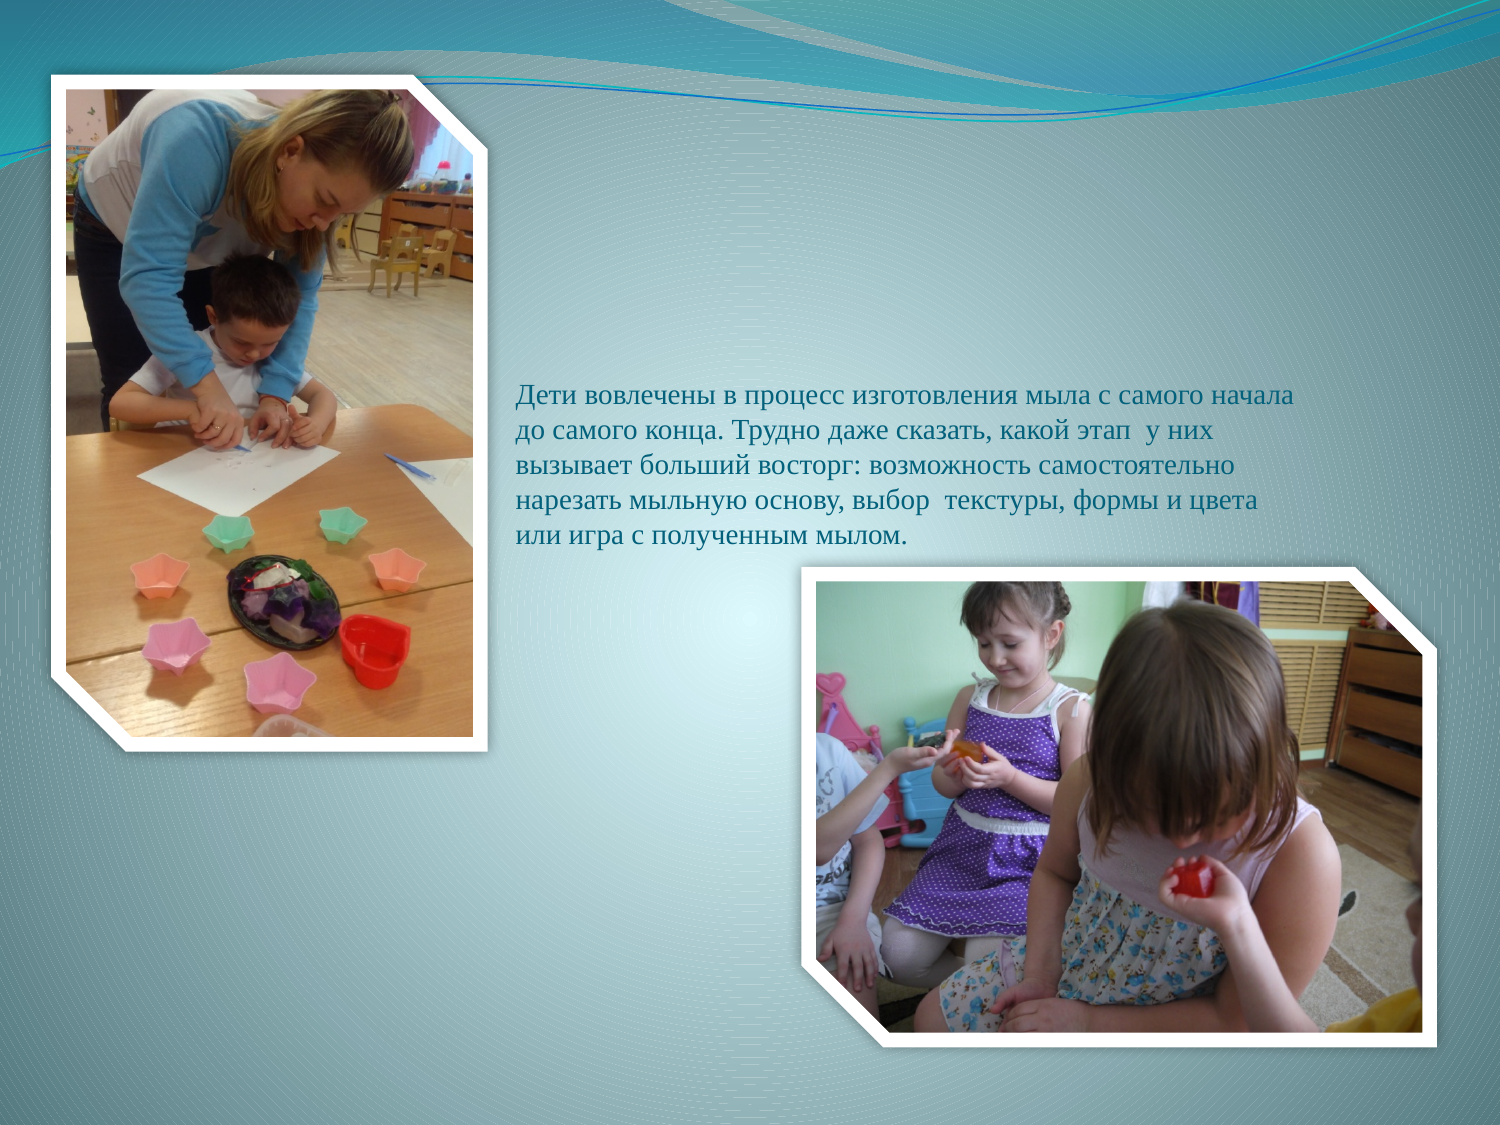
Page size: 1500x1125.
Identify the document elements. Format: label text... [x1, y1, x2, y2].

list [58, 81, 481, 745]
title Дети вовлечены в процесс изготовления мыла с самого начала до самого конца. Трудно даже сказать, какой этап у них вызывает больший восторг: возможность самостоятельно нарезать мыльную основу, выбор текстуры, формы и цвета или игра с полученным мылом. [515, 140, 1301, 551]
picture [808, 573, 1430, 1041]
